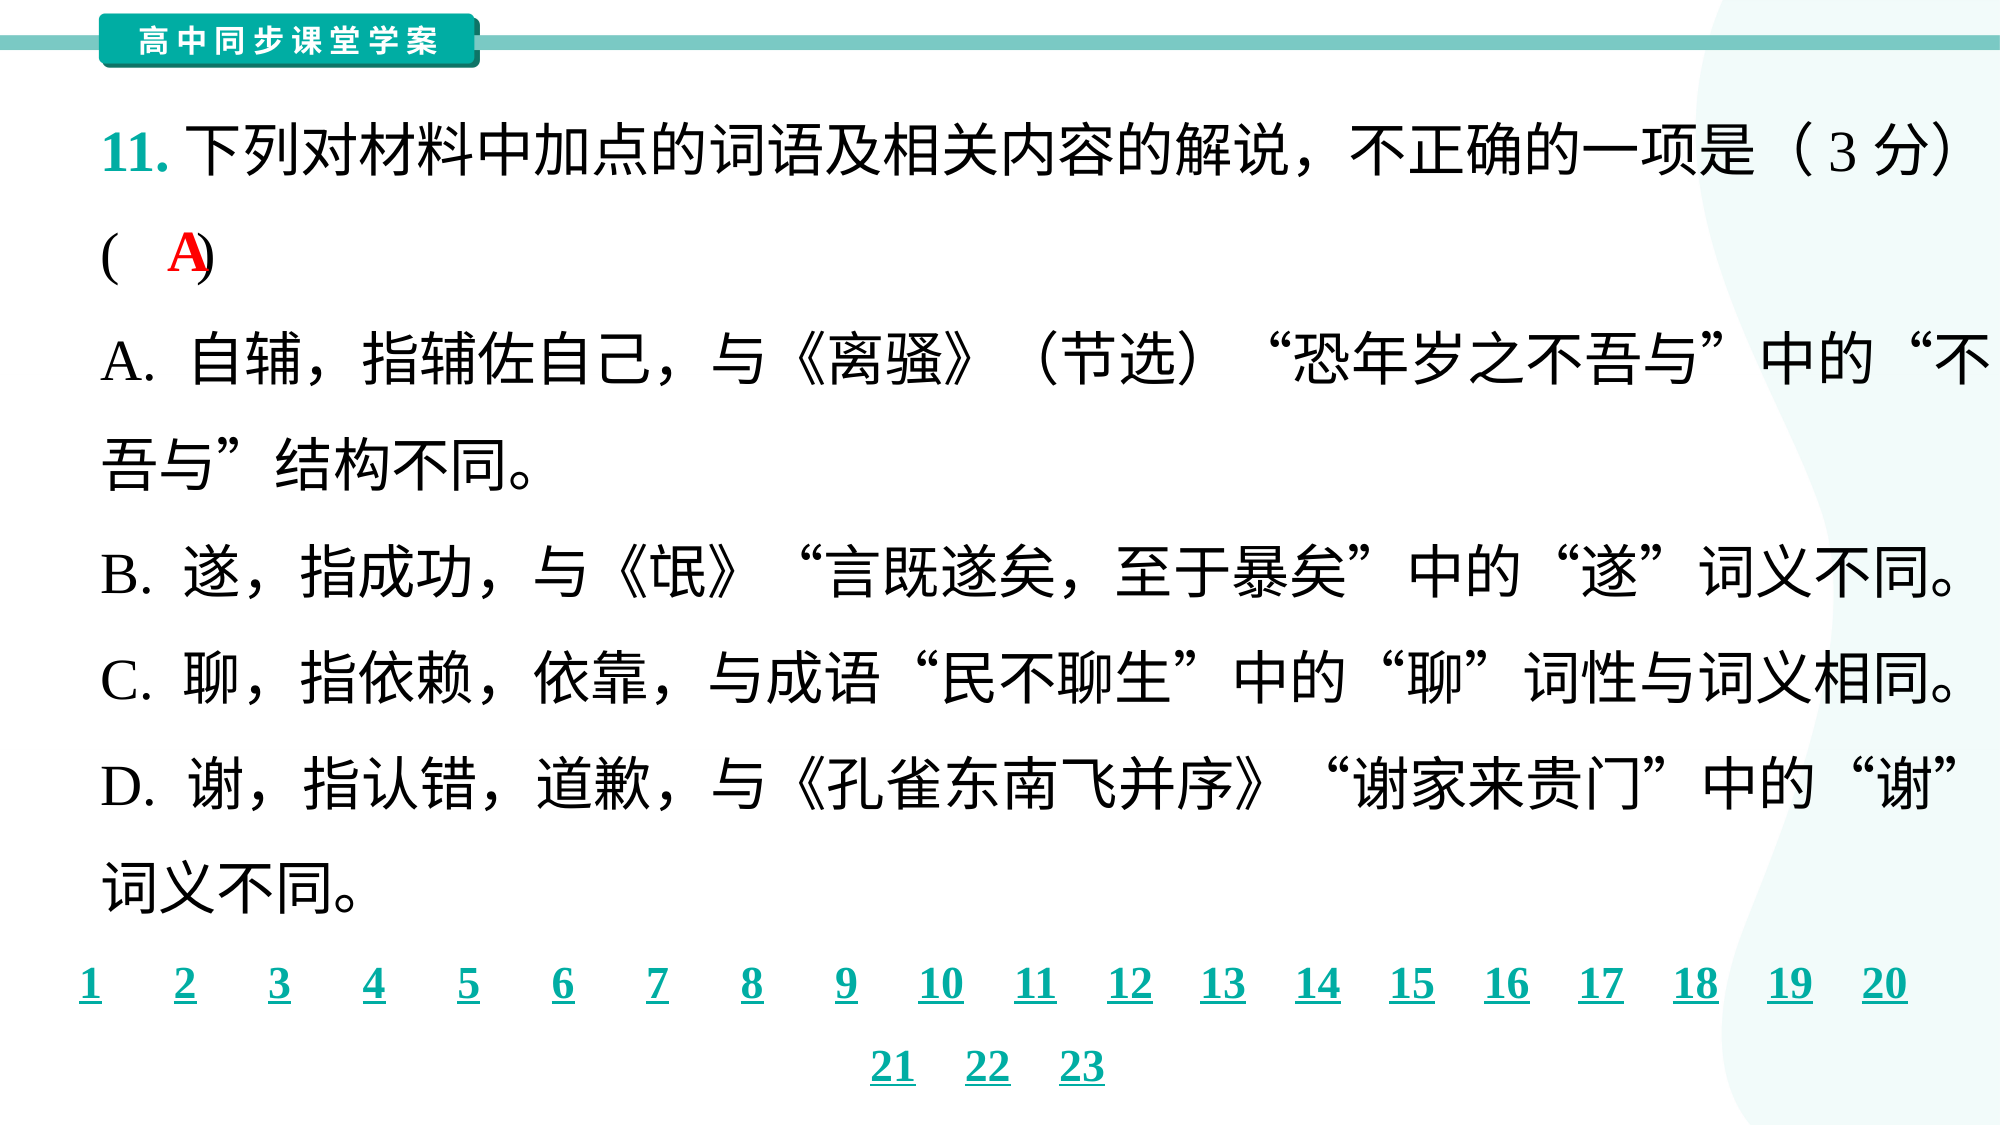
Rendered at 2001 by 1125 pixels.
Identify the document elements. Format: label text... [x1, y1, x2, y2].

text_box A [145, 180, 231, 273]
text_box A. 自辅，指辅佐自己，与《离骚》（节选）“恐年岁之不吾与”中的“不 吾与”结构不同。 B. 遂，指成功，与《氓》“言既遂矣，至于暴矣”中的“遂”词义不同。 C. 聊，指依赖，依靠，与成语“民不聊生”中的“聊”词性与词义相同。 D. 谢，指认错，道歉，与《孔雀东南飞并序》“谢家来贵门”中的“谢” 词义不同。 [100, 286, 1899, 911]
picture [0, 0, 2000, 1125]
text_box 11.下列对材料中加点的词语及相关内容的解说，不正确的一项是（3分） ( ) [100, 76, 1899, 274]
